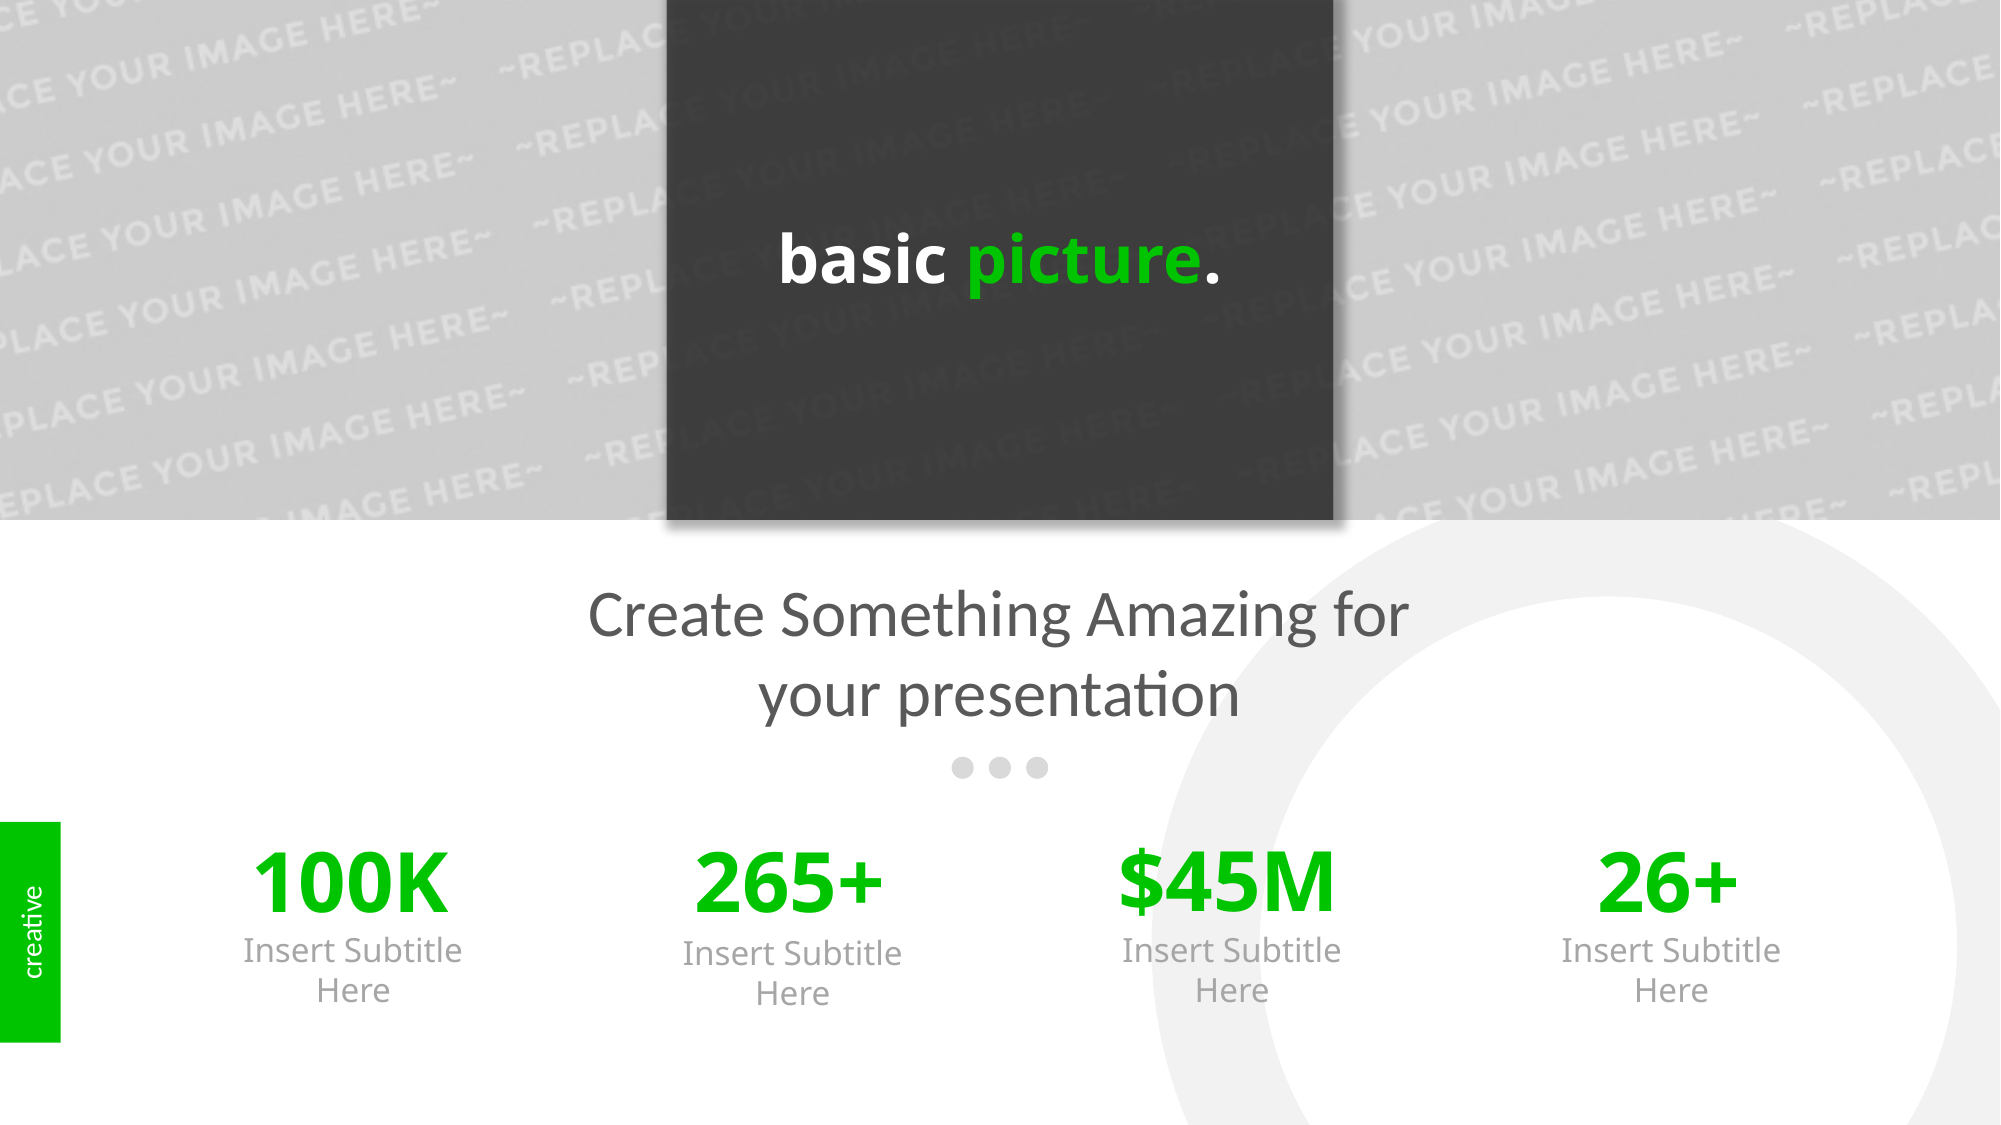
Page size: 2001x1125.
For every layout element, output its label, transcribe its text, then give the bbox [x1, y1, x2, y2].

text_box 26+ [1543, 821, 1794, 921]
text_box Insert Subtitle Here [637, 924, 948, 1020]
text_box Insert Subtitle Here [198, 921, 509, 1016]
picture [1334, 0, 2000, 520]
text_box 265+ [664, 821, 915, 924]
picture [0, 0, 666, 520]
text_box 100K [224, 821, 476, 921]
text_box $45M [1088, 820, 1370, 921]
text_box Create Something Amazing for your presentation [524, 562, 1475, 738]
text_box Insert Subtitle Here [1516, 921, 1827, 1016]
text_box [951, 756, 1049, 779]
text_box Insert Subtitle Here [1077, 921, 1388, 1016]
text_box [0, 821, 61, 1043]
text_box basic picture. [762, 209, 1237, 305]
text_box [666, 0, 1334, 521]
